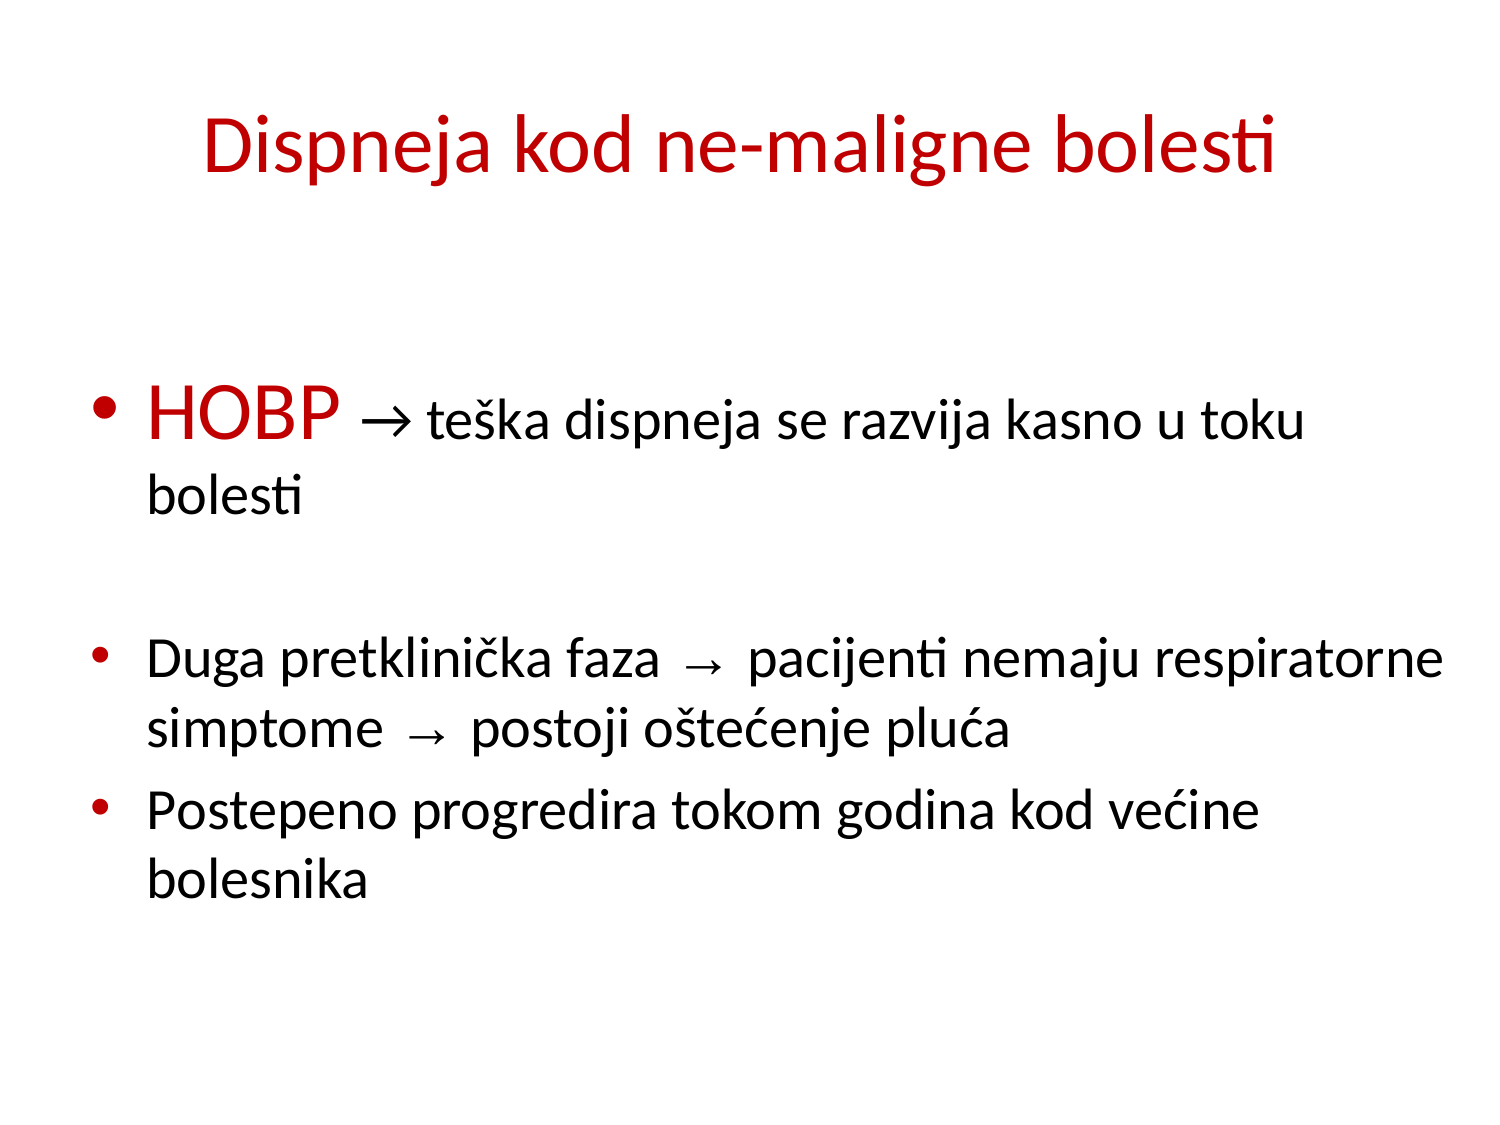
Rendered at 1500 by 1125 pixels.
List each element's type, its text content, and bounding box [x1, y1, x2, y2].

list HOBP → teška dispneja se razvija kasno u toku bolesti Duga pretklinička faza → pacijenti nemaju respiratorne simptome → postoji oštećenje pluća Postepeno progredira tokom godina kod većine bolesnika [75, 262, 1463, 1005]
title Dispneja kod ne-maligne bolesti [75, 45, 1425, 233]
